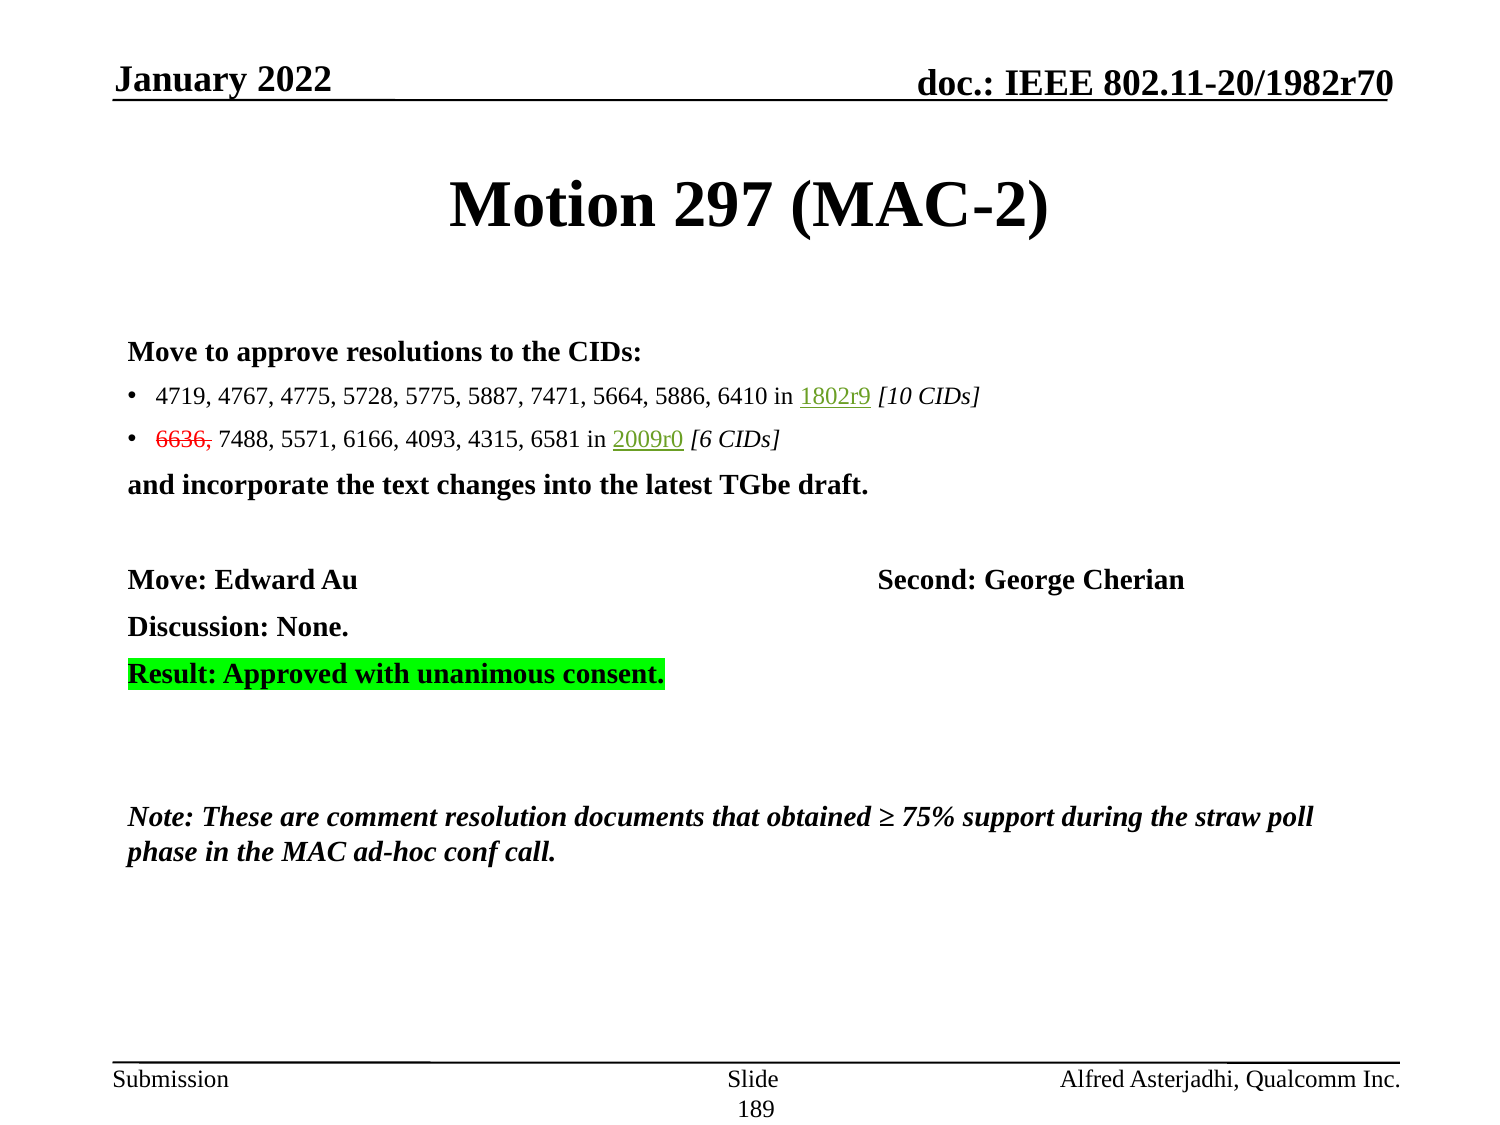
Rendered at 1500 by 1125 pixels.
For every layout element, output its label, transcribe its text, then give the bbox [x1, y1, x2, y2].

slide_number Slide 189 [712, 1061, 800, 1123]
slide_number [114, 54, 423, 100]
footer Alfred Asterjadhi, Qualcomm Inc. [878, 1061, 1402, 1093]
list Move to approve resolutions to the CIDs: 4719, 4767, 4775, 5728, 5775, 5887, 7471, 5664, 5886, 6410 in 1802r9 [10 CIDs] 6636, 7488, 5571, 6166, 4093, 4315, 6581 in 2009r0 [6 CIDs] and incorporate the text changes into the latest TGbe draft. Move: Edward Au Second: George Cherian Discussion: None. Result: Approved with unanimous consent. Note: These are comment resolution documents that obtained ≥ 75% support during the straw poll phase in the MAC ad-hoc conf call. [112, 324, 1388, 1063]
title Motion 297 (MAC-2) [112, 112, 1388, 288]
